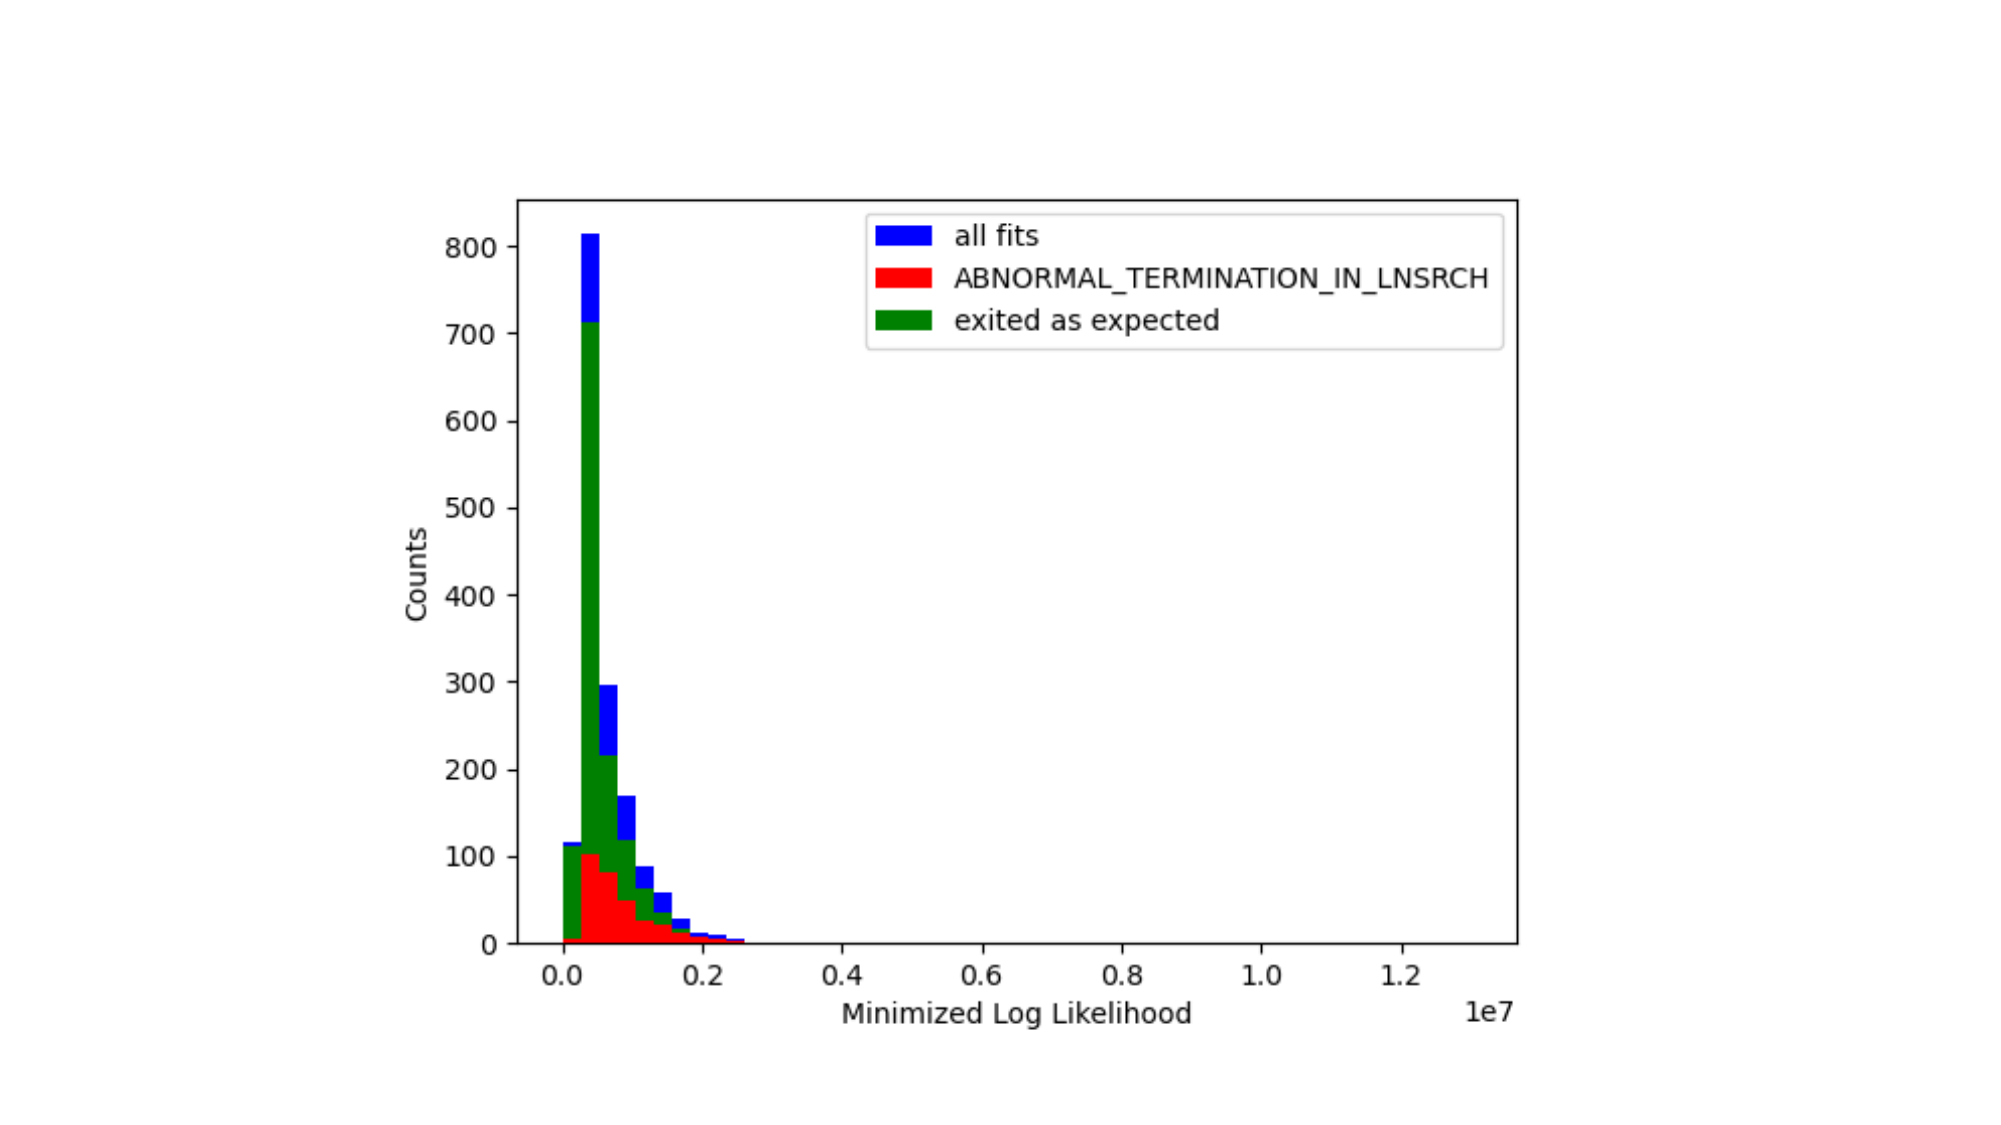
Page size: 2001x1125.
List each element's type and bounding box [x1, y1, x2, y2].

list [361, 84, 1639, 1041]
